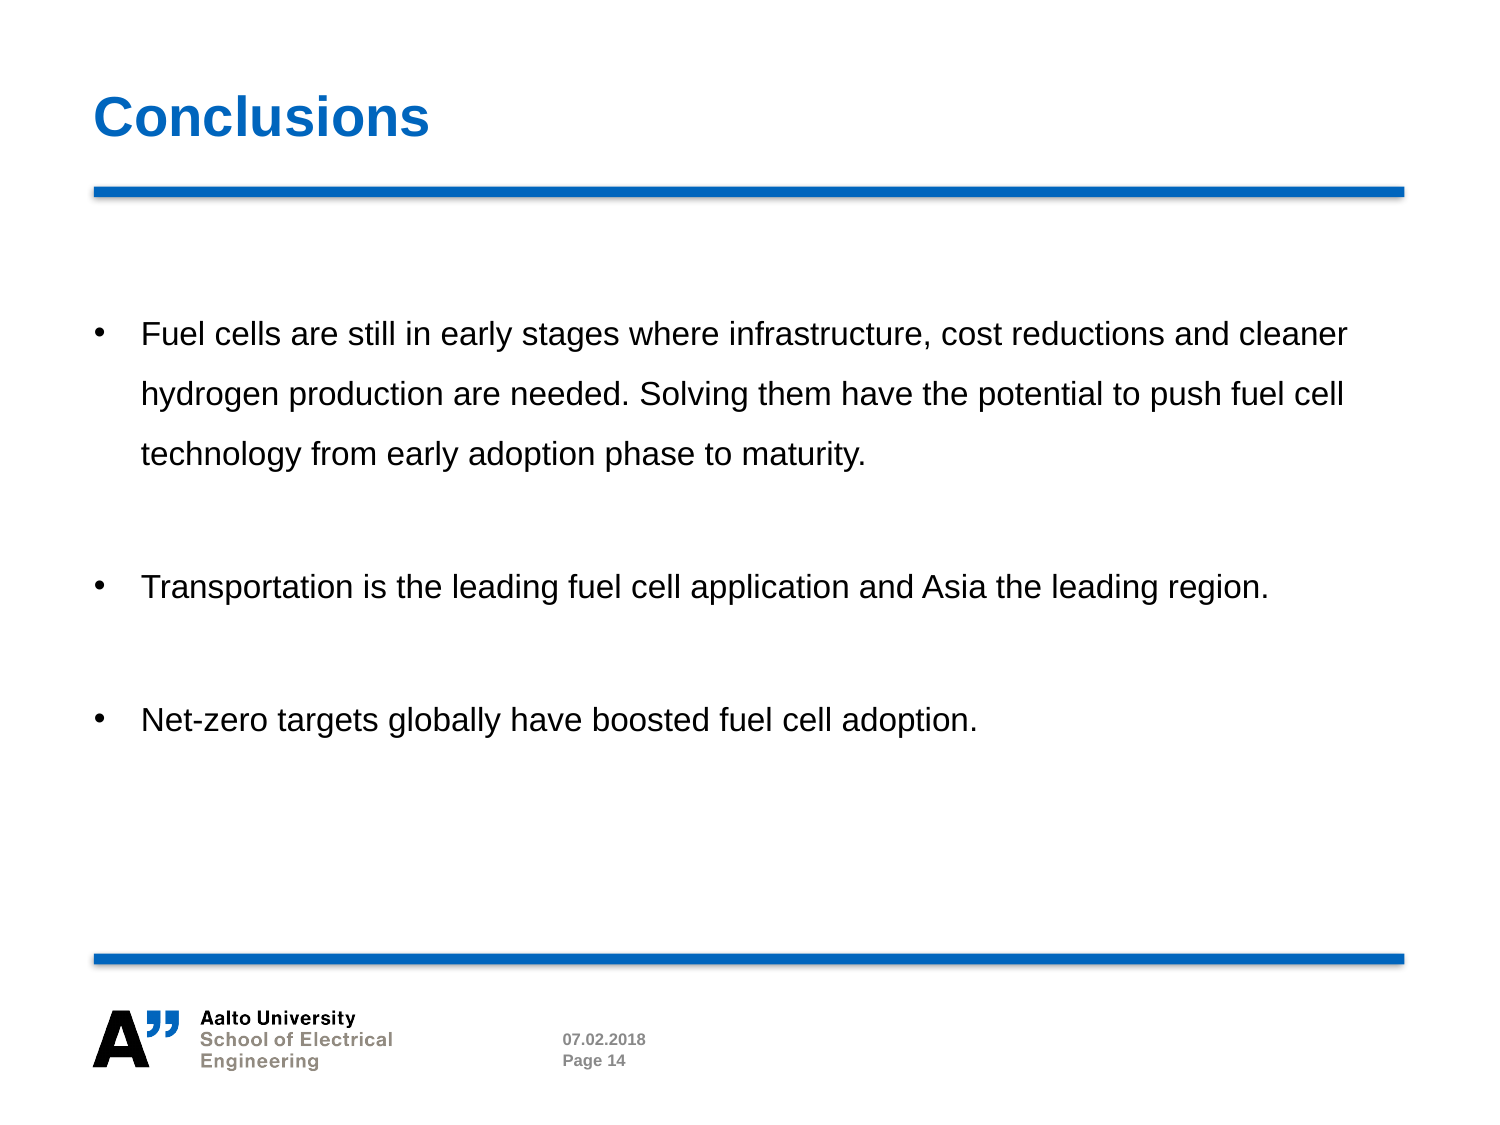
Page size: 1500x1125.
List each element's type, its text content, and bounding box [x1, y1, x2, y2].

slide_number Page 14 [562, 1050, 816, 1071]
picture [35, 953, 449, 1125]
title Conclusions [93, 80, 1369, 228]
list Fuel cells are still in early stages where infrastructure, cost reductions and cleaner hydrogen production are needed. Solving them have the potential to push fuel cell technology from early adoption phase to maturity. Transportation is the leading fuel cell application and Asia the leading region. Net-zero targets globally have boosted fuel cell adoption. [93, 245, 1429, 925]
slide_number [562, 1029, 816, 1050]
